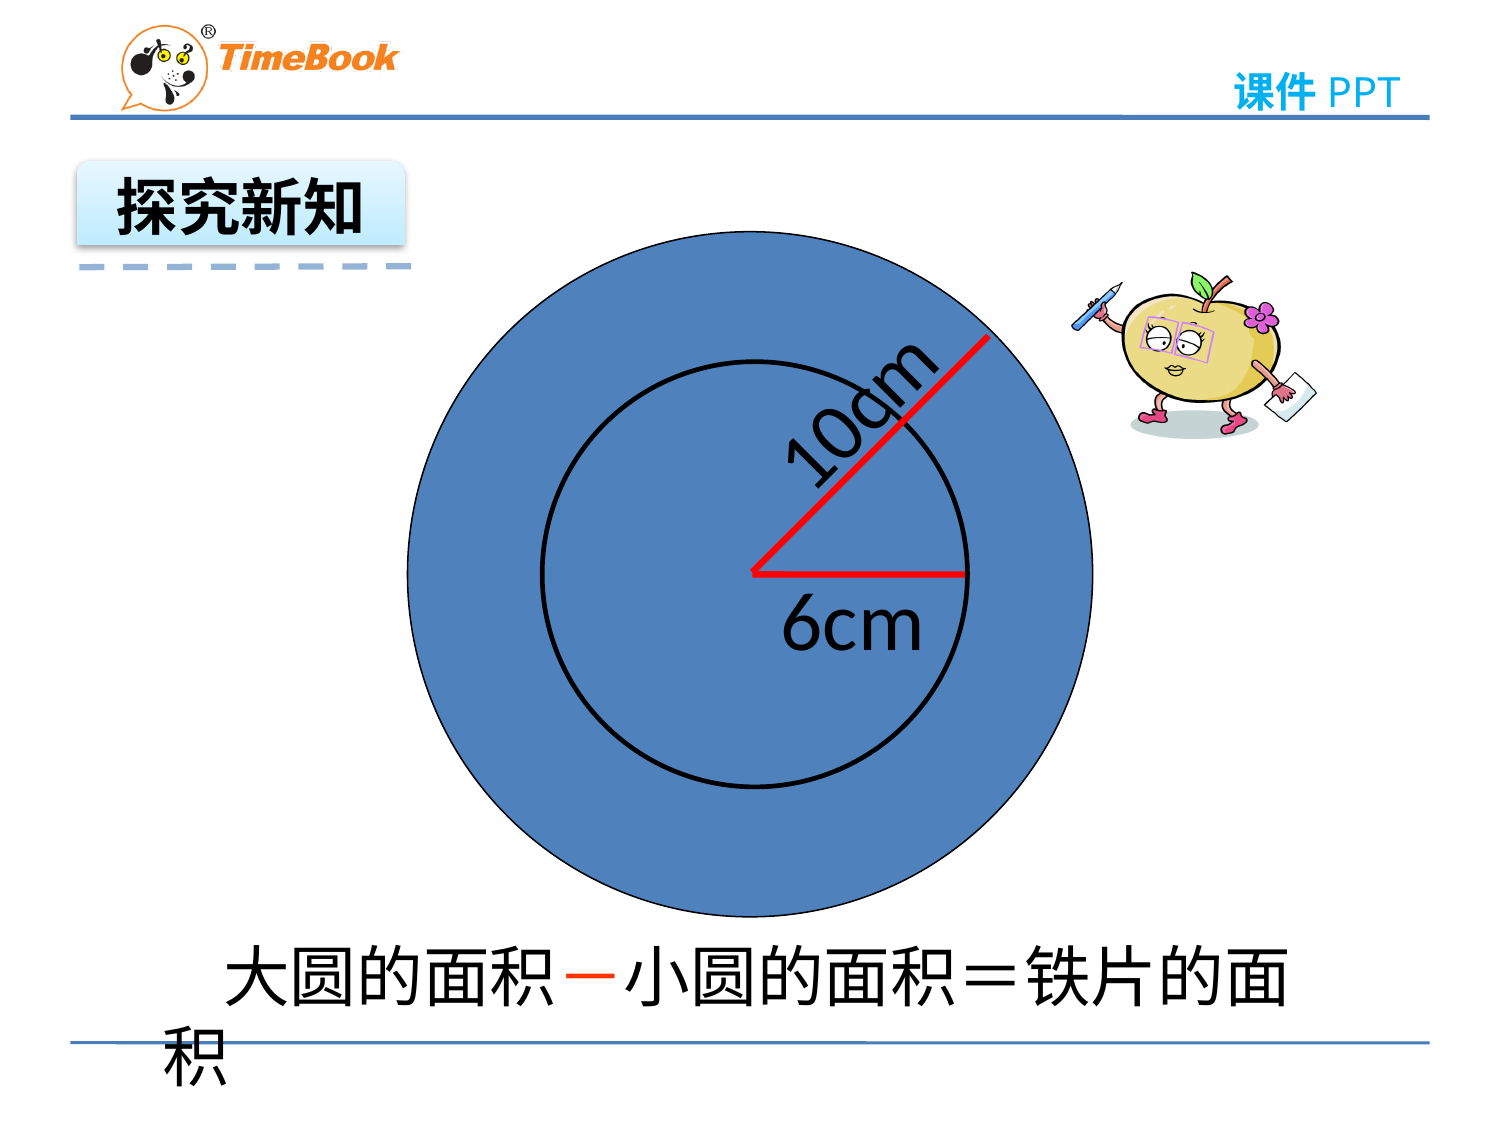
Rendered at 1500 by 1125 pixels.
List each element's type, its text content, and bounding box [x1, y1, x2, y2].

text_box [542, 366, 937, 787]
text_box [740, 582, 966, 676]
picture [118, 22, 408, 113]
text_box 探究新知 [75, 160, 406, 247]
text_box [714, 335, 995, 573]
text_box 大圆的面积－小圆的面积＝铁片的面积 [147, 927, 1365, 1102]
picture [926, 219, 1341, 480]
text_box [407, 231, 1093, 917]
